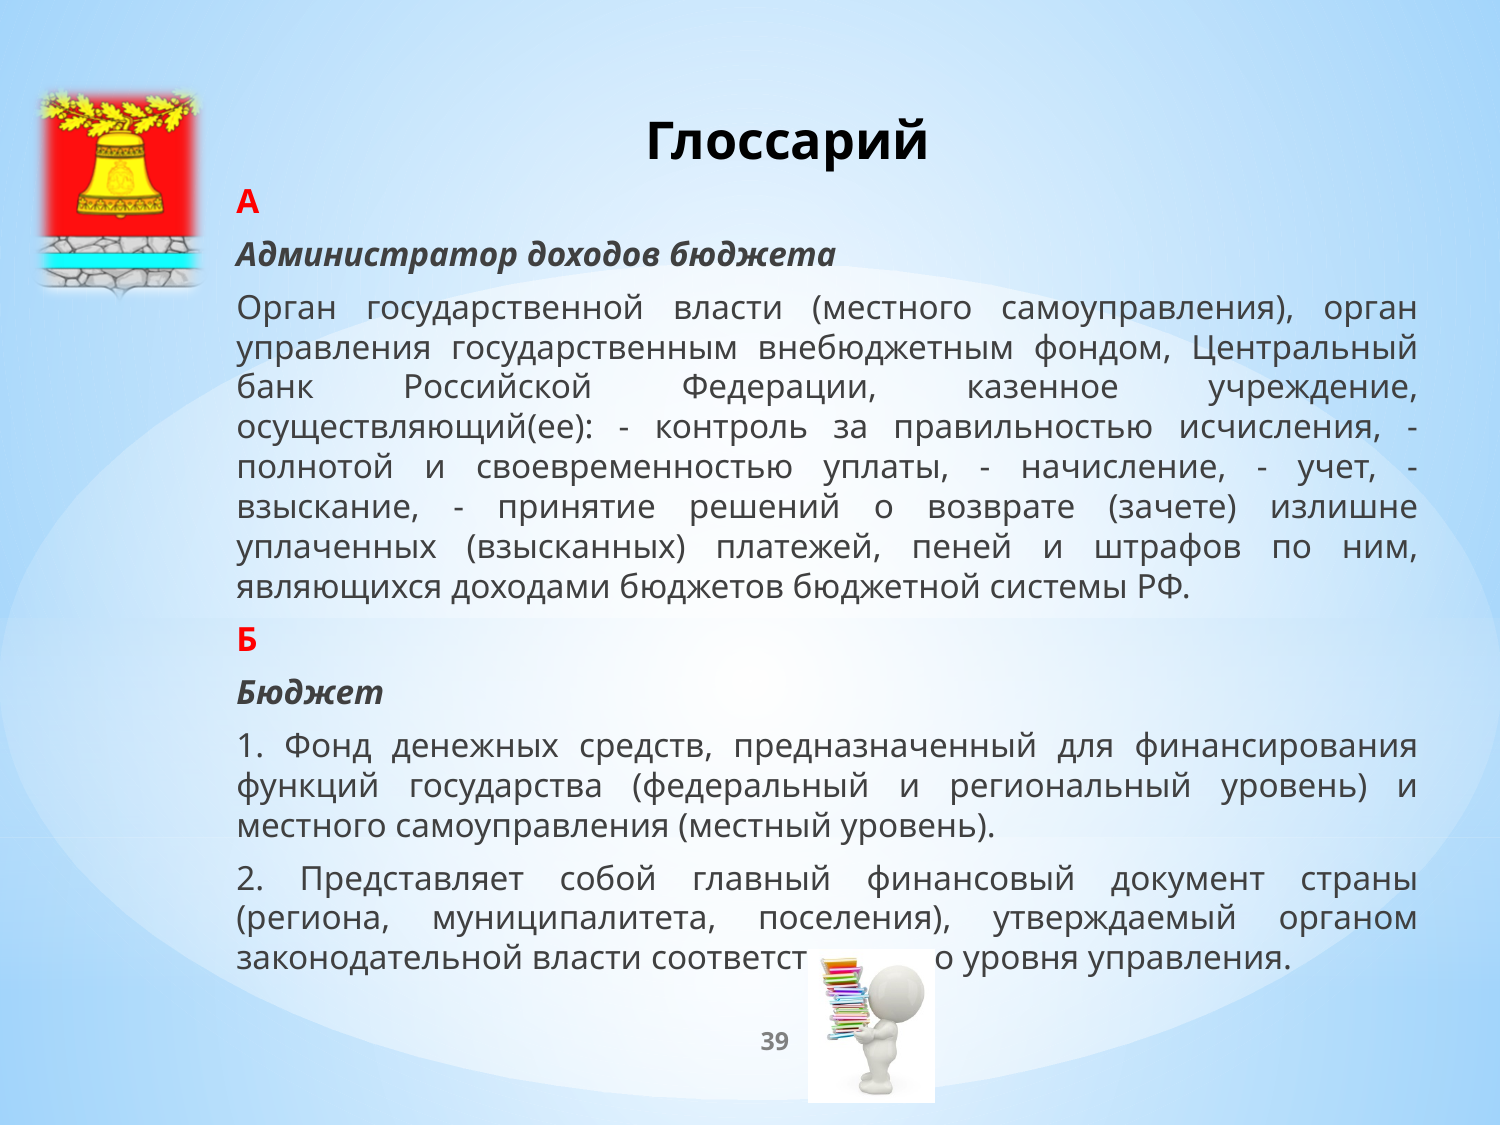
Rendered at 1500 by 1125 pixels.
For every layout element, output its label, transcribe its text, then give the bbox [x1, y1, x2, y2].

picture [29, 81, 210, 307]
slide_number 39 [624, 1012, 802, 1073]
title Глоссарий [253, 100, 1323, 172]
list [808, 948, 935, 1103]
list А Администратор доходов бюджета Орган государственной власти (местного самоуправления), орган управления государственным внебюджетным фондом, Центральный банк Российской Федерации, казенное учреждение, осуществляющий(ее): - контроль за правильностью исчисления, - полнотой и своевременностью уплаты, - начисление, - учет, - взыскание, - принятие решений о возврате (зачете) излишне уплаченных (взысканных) платежей, пеней и штрафов по ним, являющихся доходами бюджетов бюджетной системы РФ. Б Бюджет 1. Фонд денежных средств, предназначенный для финансирования функций государства (федеральный и региональный уровень) и местного самоуправления (местный уровень). 2. Представляет собой главный финансовый документ страны (региона, муниципалитета, поселения), утверждаемый органом законодательной власти соответствующего уровня управления. [214, 172, 1436, 965]
